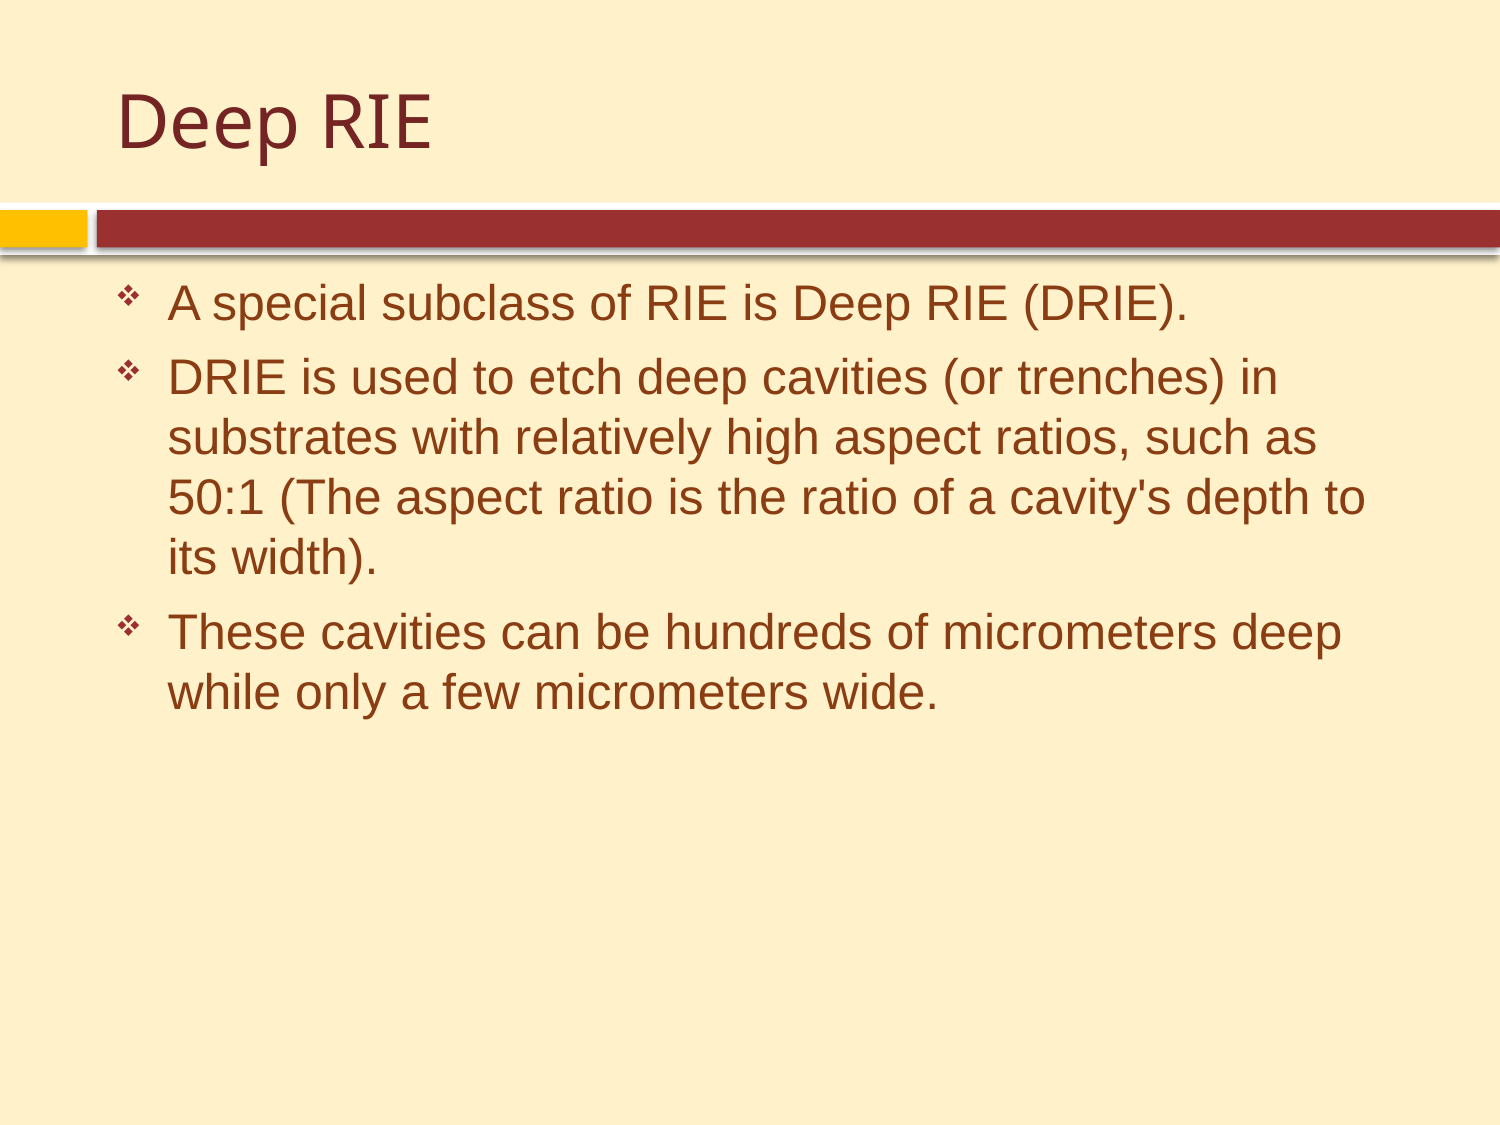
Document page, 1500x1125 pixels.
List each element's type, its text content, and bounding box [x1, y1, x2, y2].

title Deep RIE [100, 37, 1438, 200]
list A special subclass of RIE is Deep RIE (DRIE). DRIE is used to etch deep cavities (or trenches) in substrates with relatively high aspect ratios, such as 50:1 (The aspect ratio is the ratio of a cavity's depth to its width). These cavities can be hundreds of micrometers deep while only a few micrometers wide. [100, 262, 1438, 1000]
